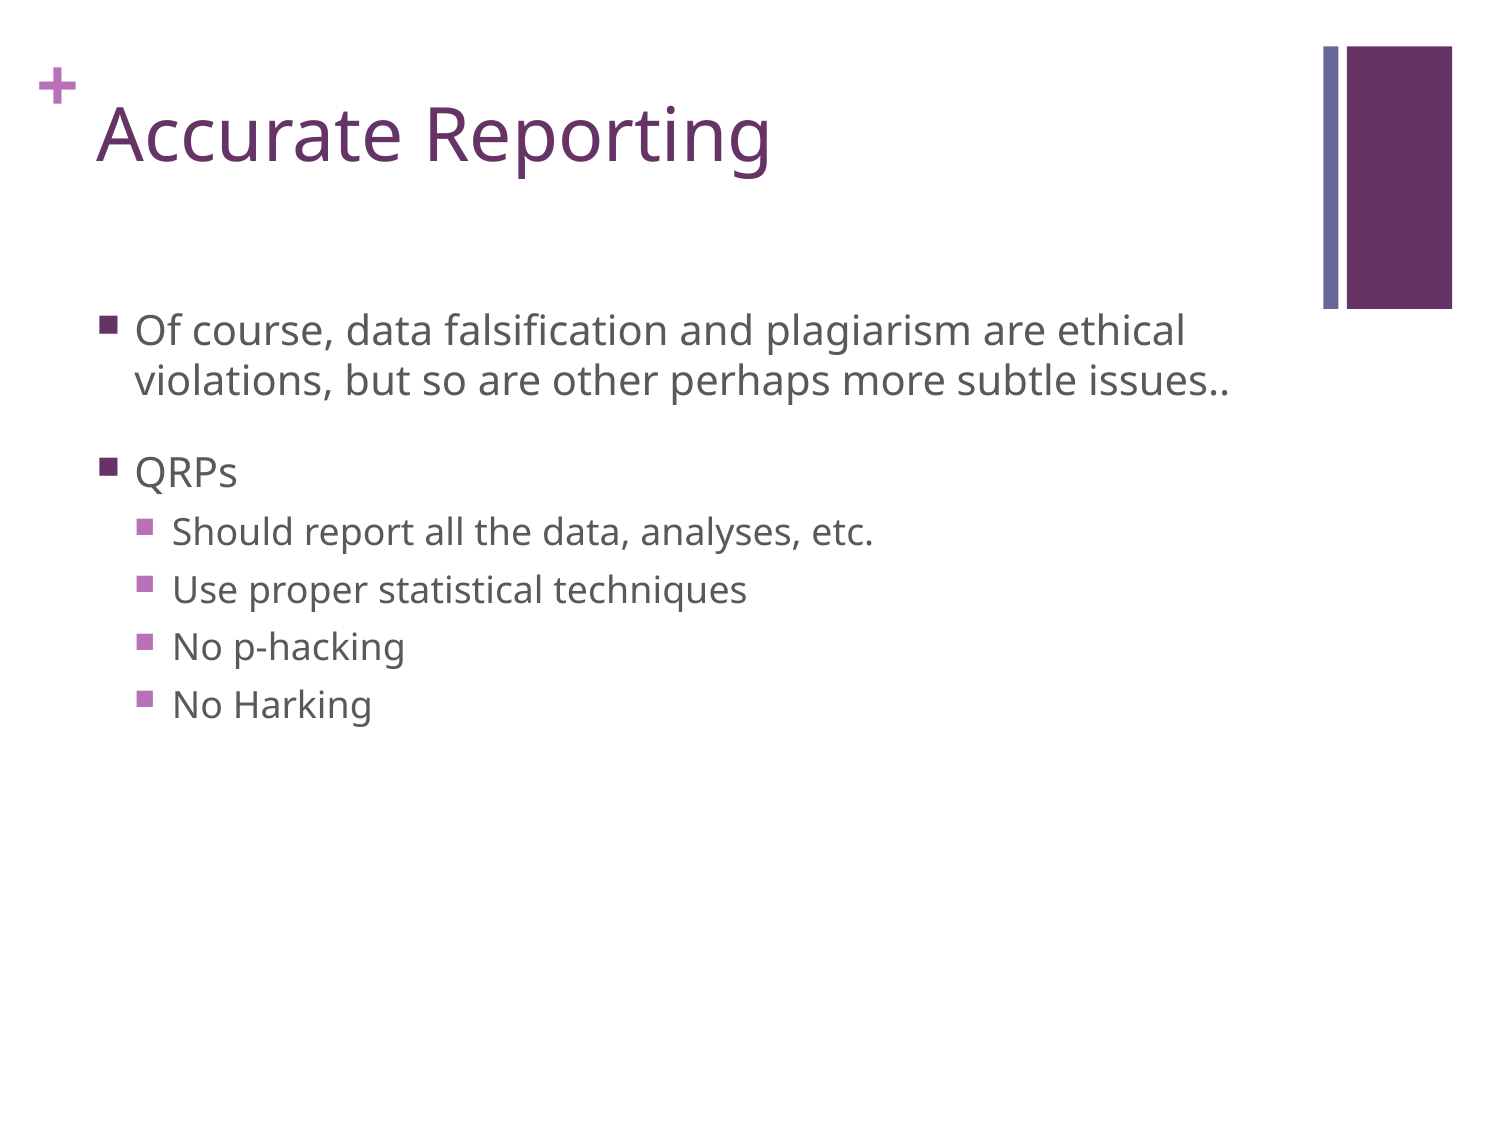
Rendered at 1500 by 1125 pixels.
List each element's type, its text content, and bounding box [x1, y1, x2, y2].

list Of course, data falsification and plagiarism are ethical violations, but so are other perhaps more subtle issues.. QRPs Should report all the data, analyses, etc. Use proper statistical techniques No p-hacking No Harking [81, 296, 1322, 977]
title Accurate Reporting [81, 79, 1322, 263]
